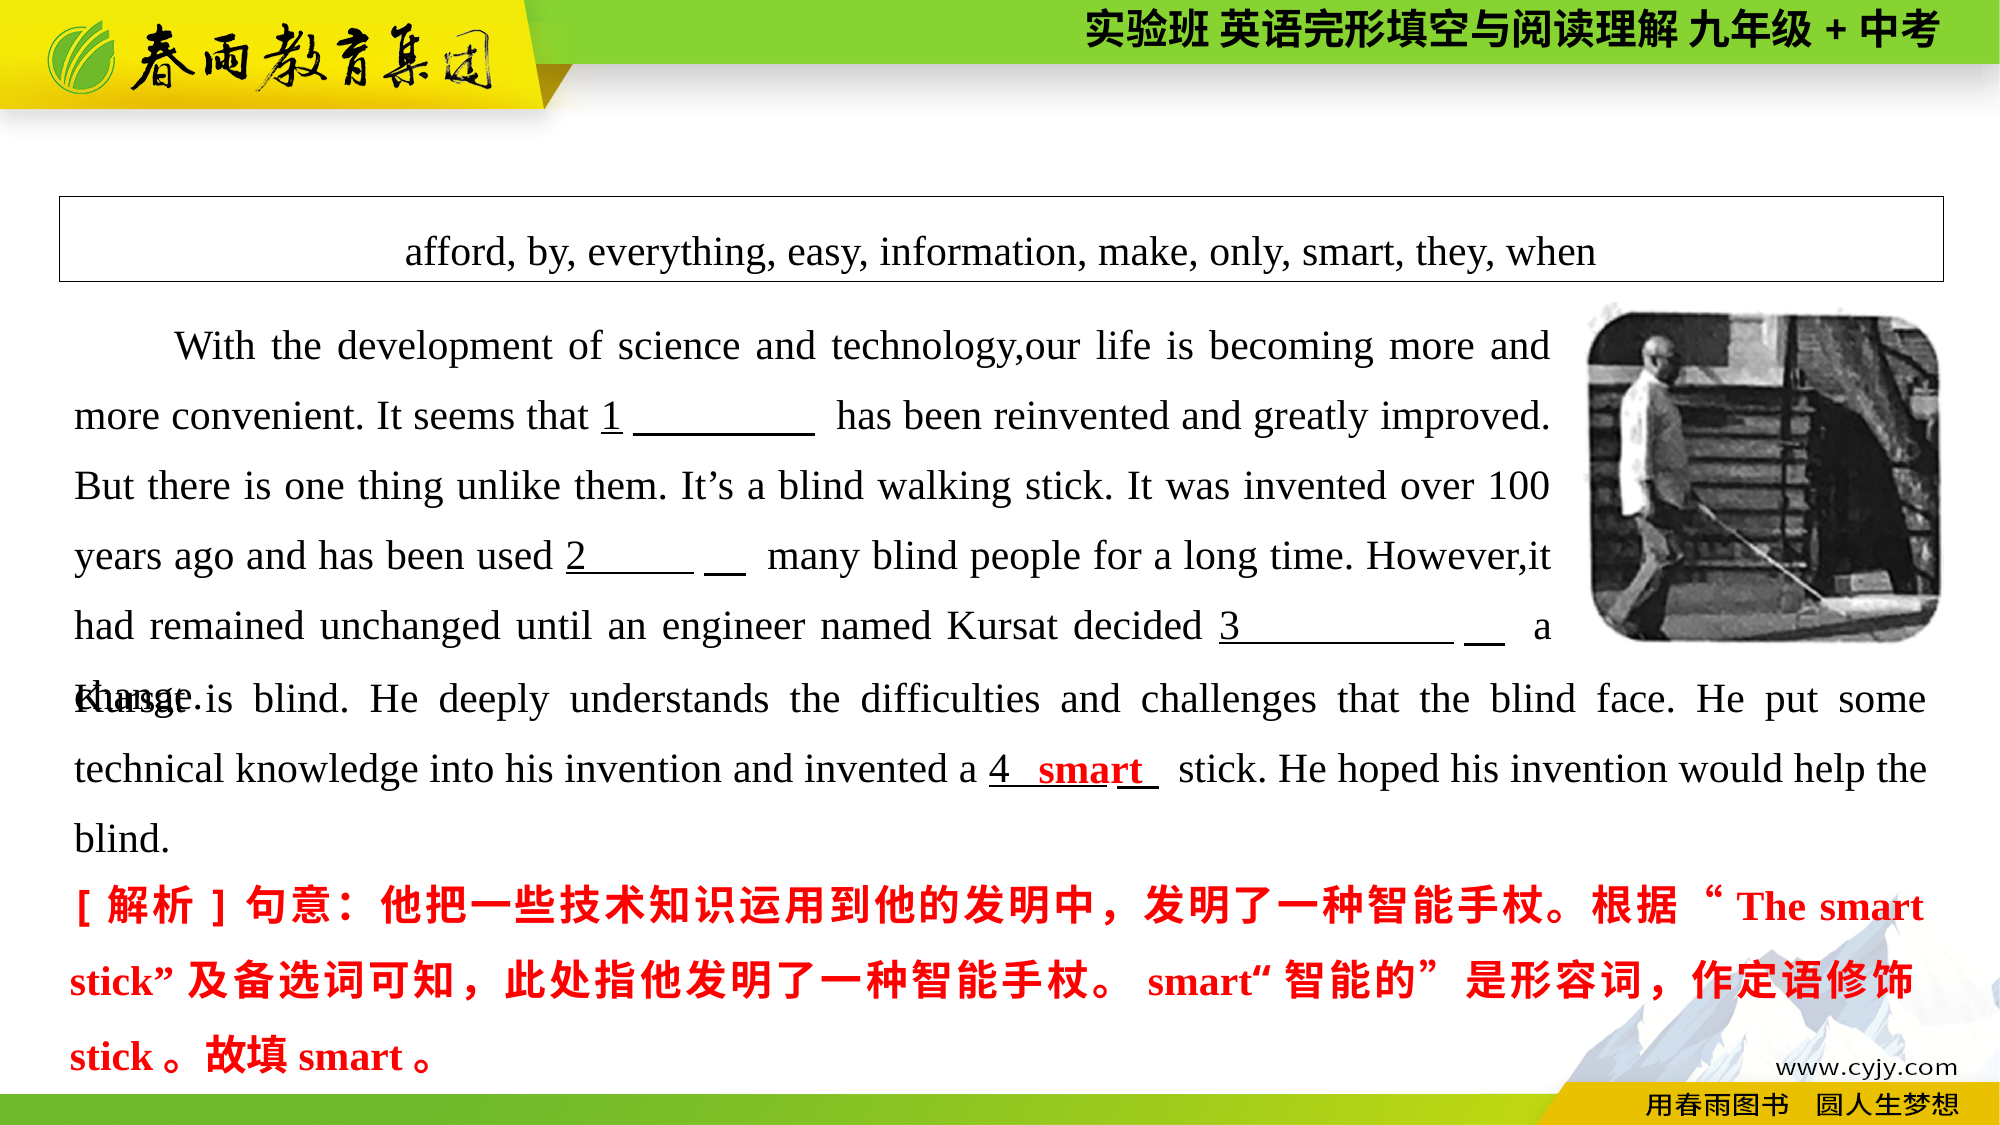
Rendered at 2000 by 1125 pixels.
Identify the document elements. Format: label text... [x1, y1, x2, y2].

text_box smart [1023, 734, 1159, 799]
list afford, by, everything, easy, information, make, only, smart, they, when [59, 196, 1944, 282]
text_box Kursat is blind. He deeply understands the difficulties and challenges that the blind face. He put some technical knowledge into his invention and invented a 4 stick. He hoped his invention would help the blind. [59, 643, 1944, 869]
text_box [解析]句意：他把一些技术知识运用到他的发明中，发明了一种智能手杖。根据“The smart stick”及备选词可知，此处指他发明了一种智能手杖。smart“智能的”是形容词，作定语修饰stick。故填smart。 [54, 845, 1940, 1086]
picture [0, 0, 2000, 1125]
text_box With the development of science and technology,our life is becoming more and more convenient. It seems that 1 has been reinvented and greatly improved. But there is one thing unlike them. It’s a blind walking stick. It was invented over 100 years ago and has been used 2 many blind people for a long time. However,it had remained unchanged until an engineer named Kursat decided 3 a change. [59, 290, 1567, 643]
